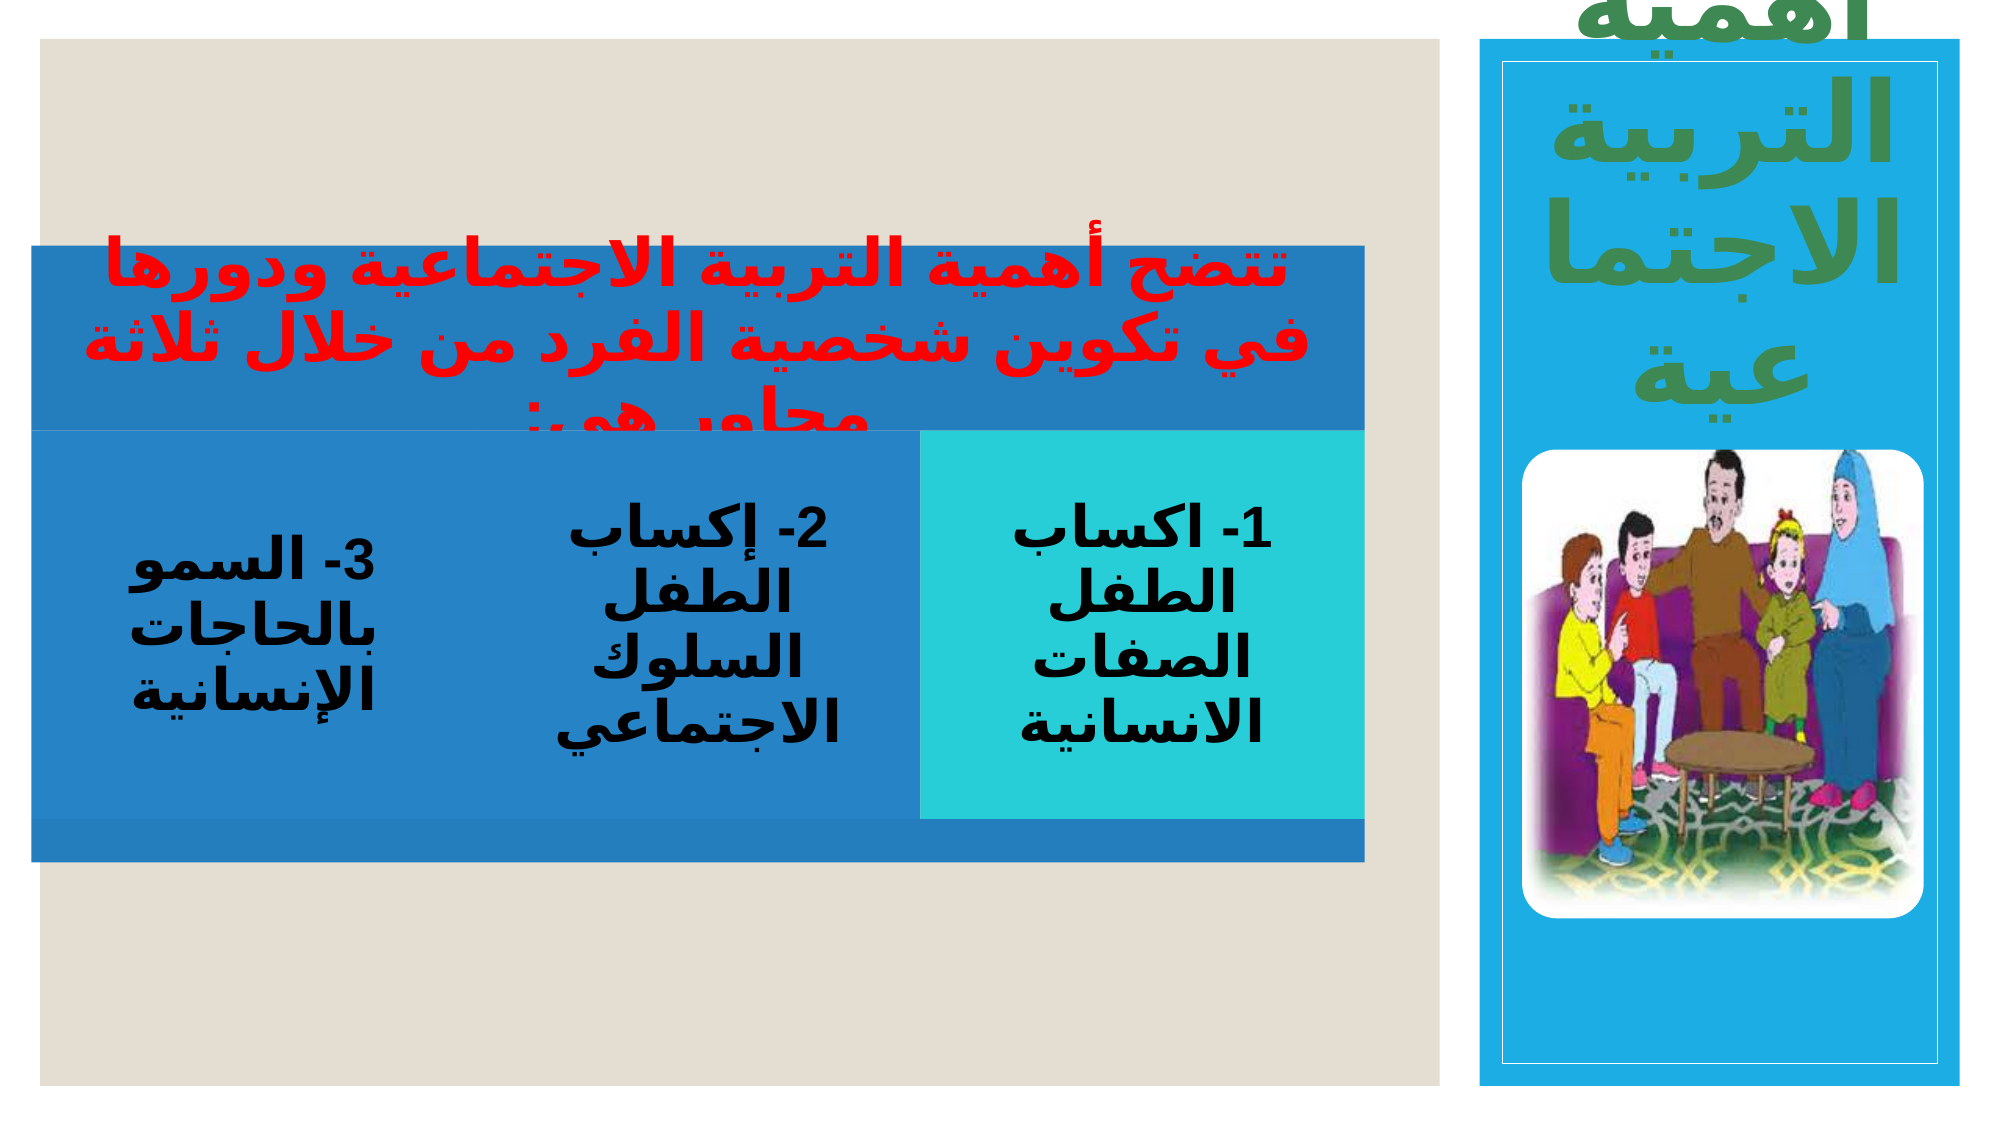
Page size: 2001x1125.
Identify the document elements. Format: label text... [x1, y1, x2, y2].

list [1522, 449, 1924, 919]
title أهمية التربية الاجتماعية [1524, 166, 1924, 437]
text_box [31, 245, 1365, 863]
